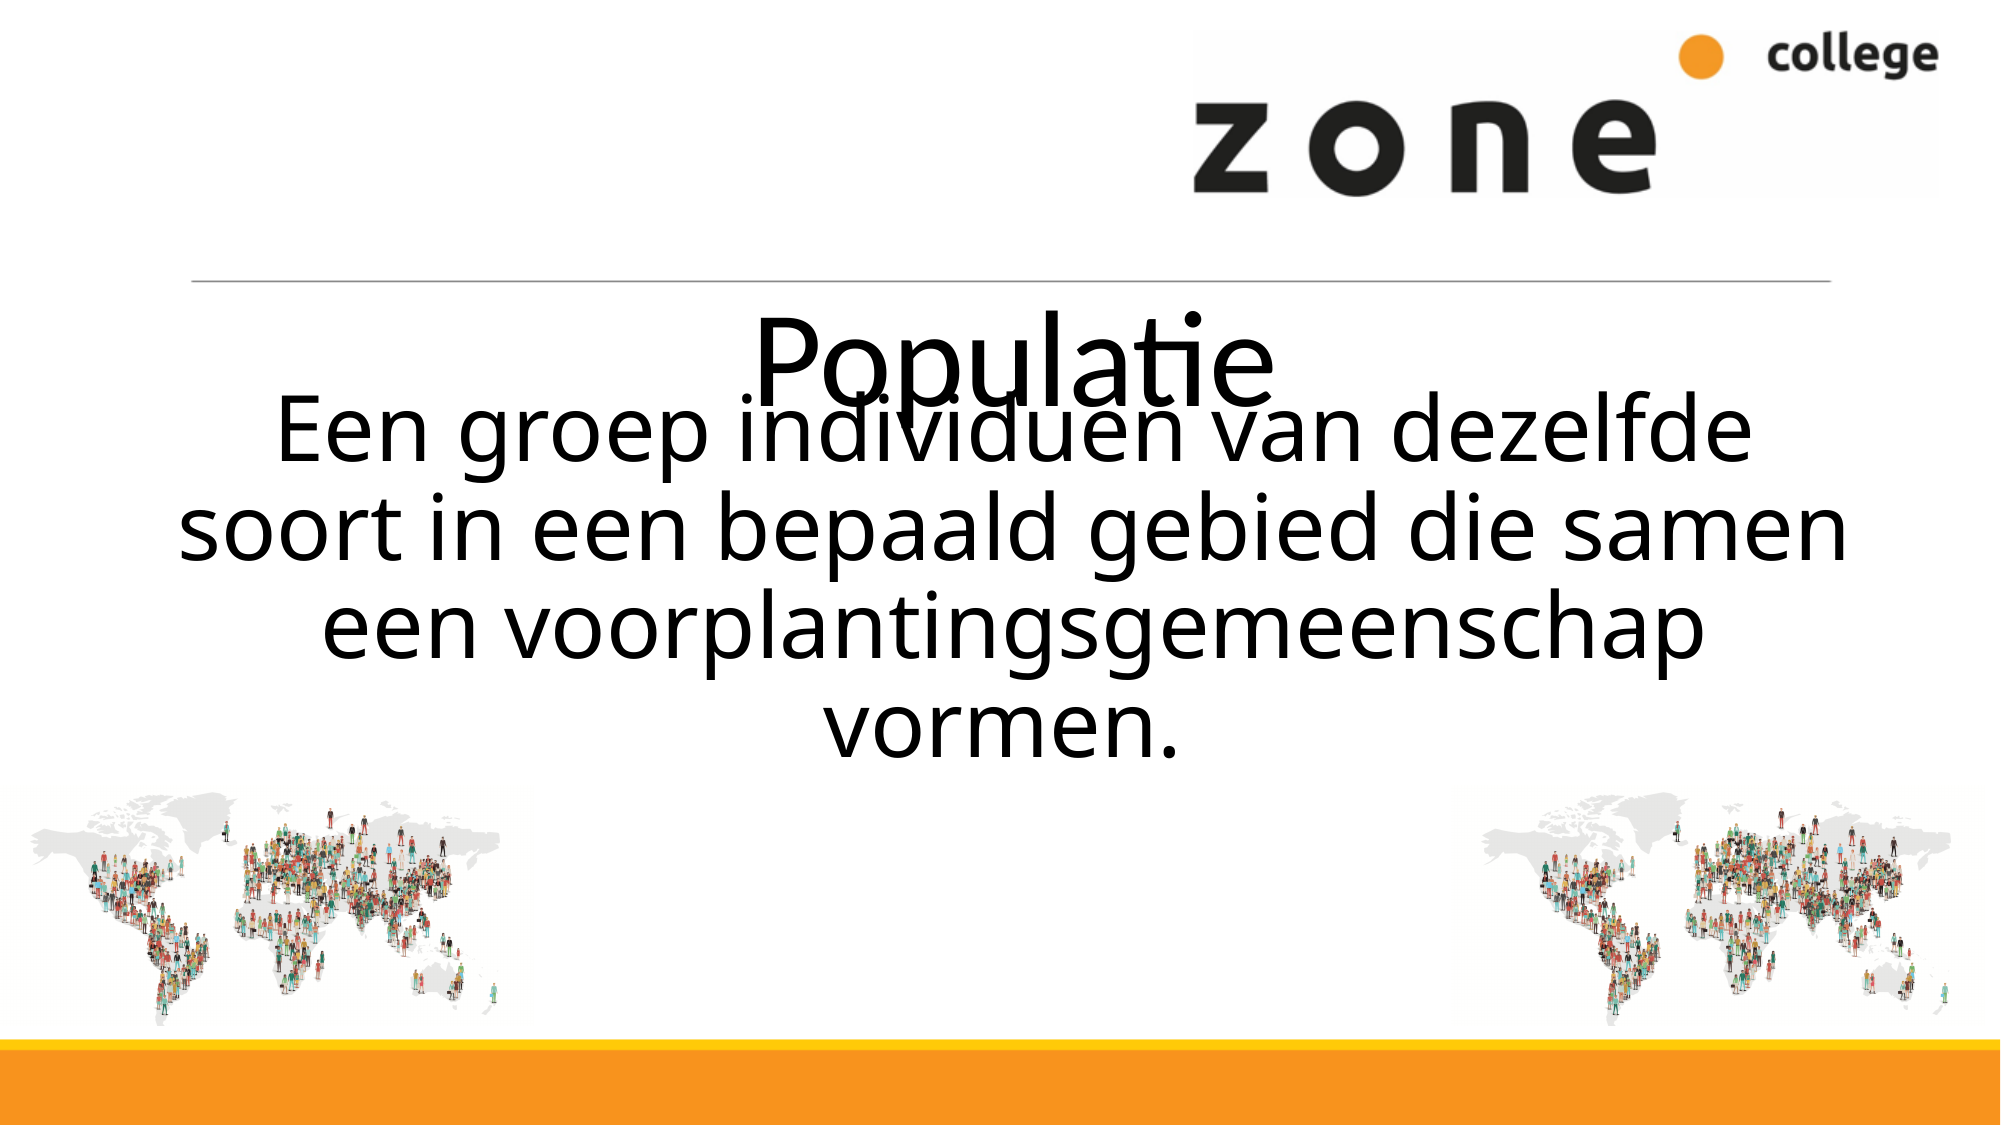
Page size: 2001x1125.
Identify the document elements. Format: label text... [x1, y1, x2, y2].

text_box Domesticatie [397, 42, 1343, 158]
title Een groep individuen van dezelfde soort in een bepaald gebied die samen een voorplantingsgemeenschap vormen. [152, 527, 1878, 786]
list Populatie [152, 280, 1878, 527]
picture [0, 0, 2001, 1125]
